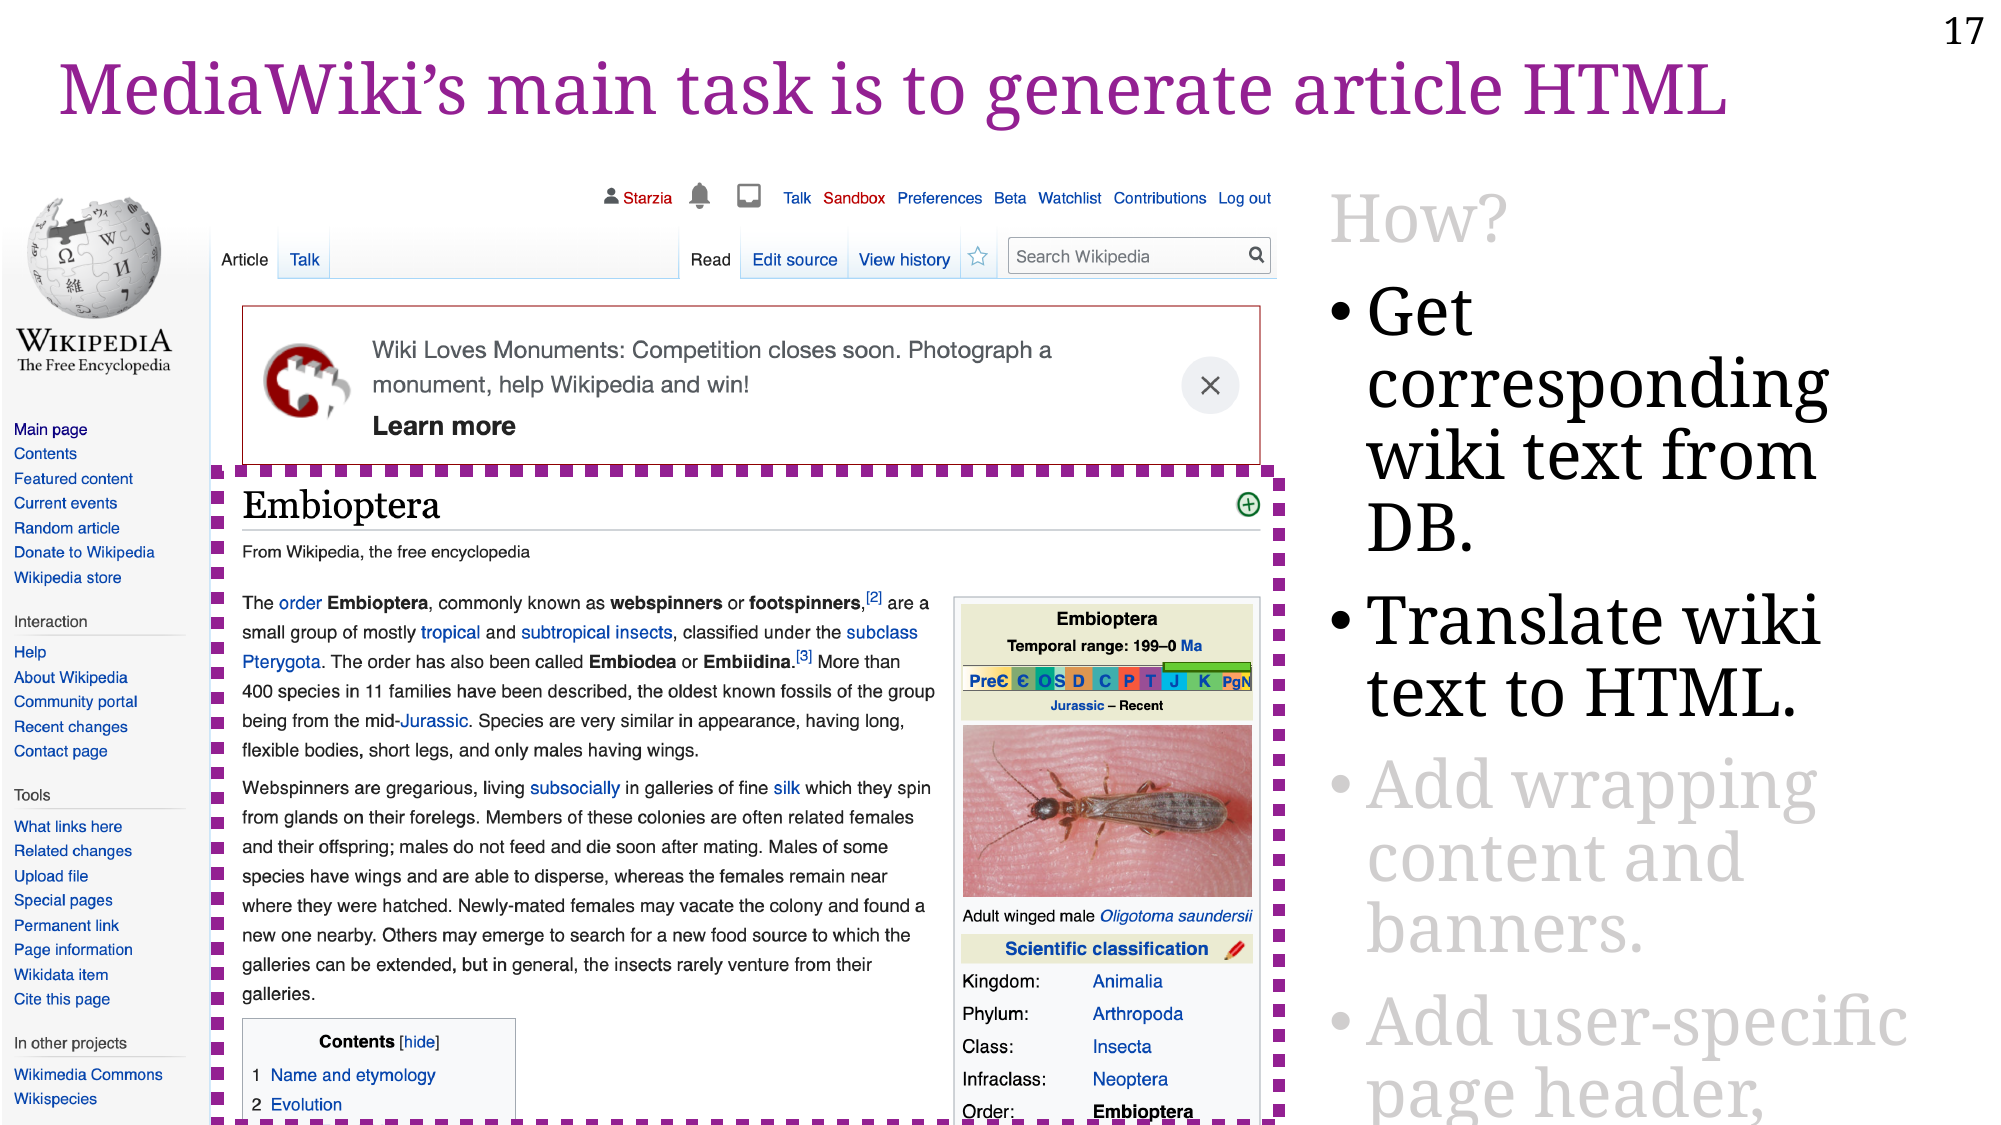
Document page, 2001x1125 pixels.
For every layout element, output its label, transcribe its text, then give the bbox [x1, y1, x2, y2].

list How? Get corresponding wiki text from DB. Translate wiki text to HTML. Add wrapping content and banners. Add user-specific page header, based on cookies in request. [1314, 177, 1953, 1101]
text_box 17 [1901, 0, 2000, 60]
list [2, 177, 1277, 1125]
title MediaWiki’s main task is to generate article HTML [43, 25, 1953, 158]
